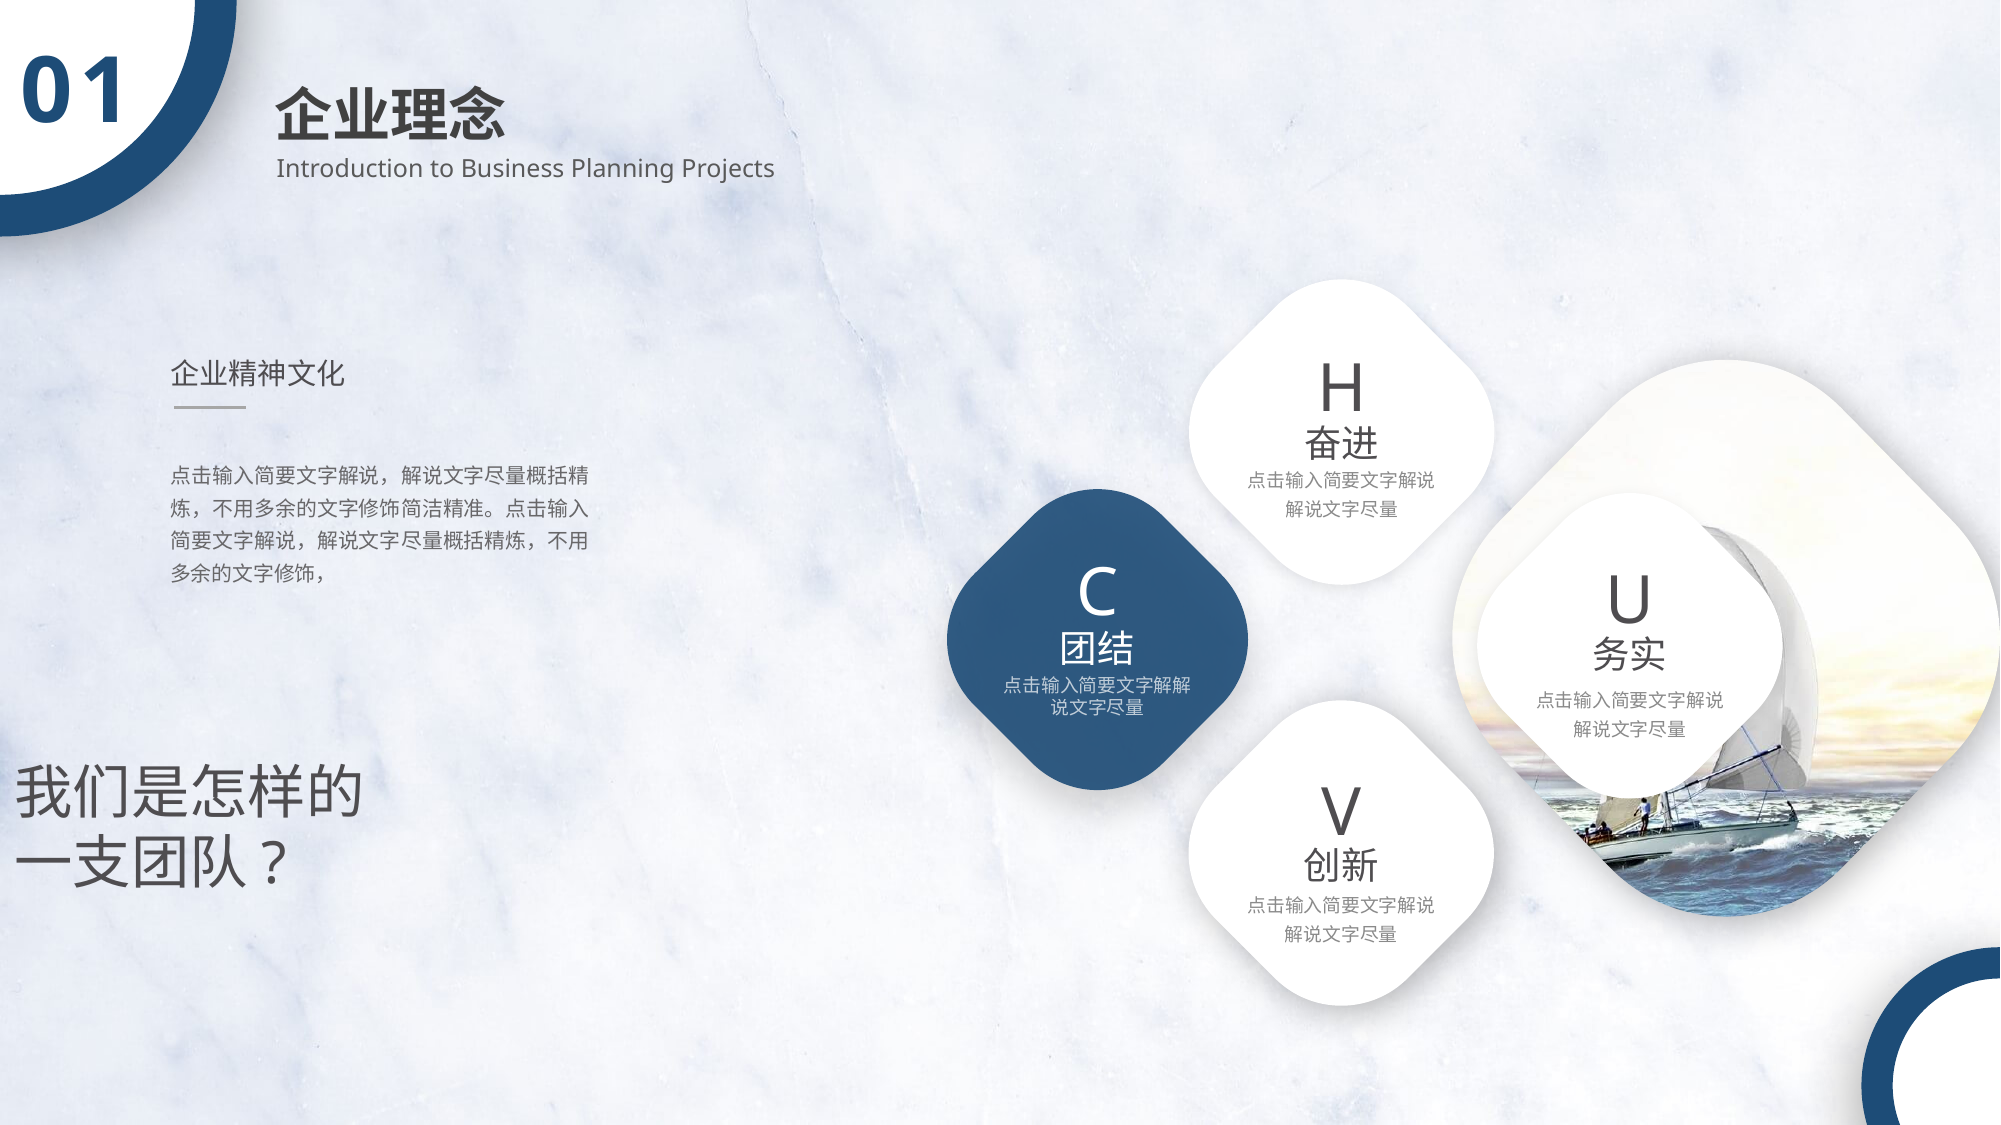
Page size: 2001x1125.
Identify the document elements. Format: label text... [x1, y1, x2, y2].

text_box 企业精神文化 [155, 337, 373, 398]
text_box 01 [0, 22, 153, 148]
text_box [1876, 961, 2000, 1125]
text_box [1200, 717, 1482, 989]
text_box [0, 0, 217, 217]
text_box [1494, 510, 1766, 782]
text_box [963, 506, 1231, 774]
text_box 企业理念 [259, 71, 523, 156]
picture [0, 0, 2000, 1125]
text_box 点击输入简要文字解说，解说文字尽量概括精炼，不用多余的文字修饰简洁精准。点击输入简要文字解说，解说文字尽量概括精炼，不用多余的文字修饰， [155, 448, 605, 658]
title 我们是怎样的 一支团队? [0, 747, 632, 965]
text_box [1206, 296, 1478, 568]
text_box Introduction to Business Planning Projects [261, 144, 1243, 190]
